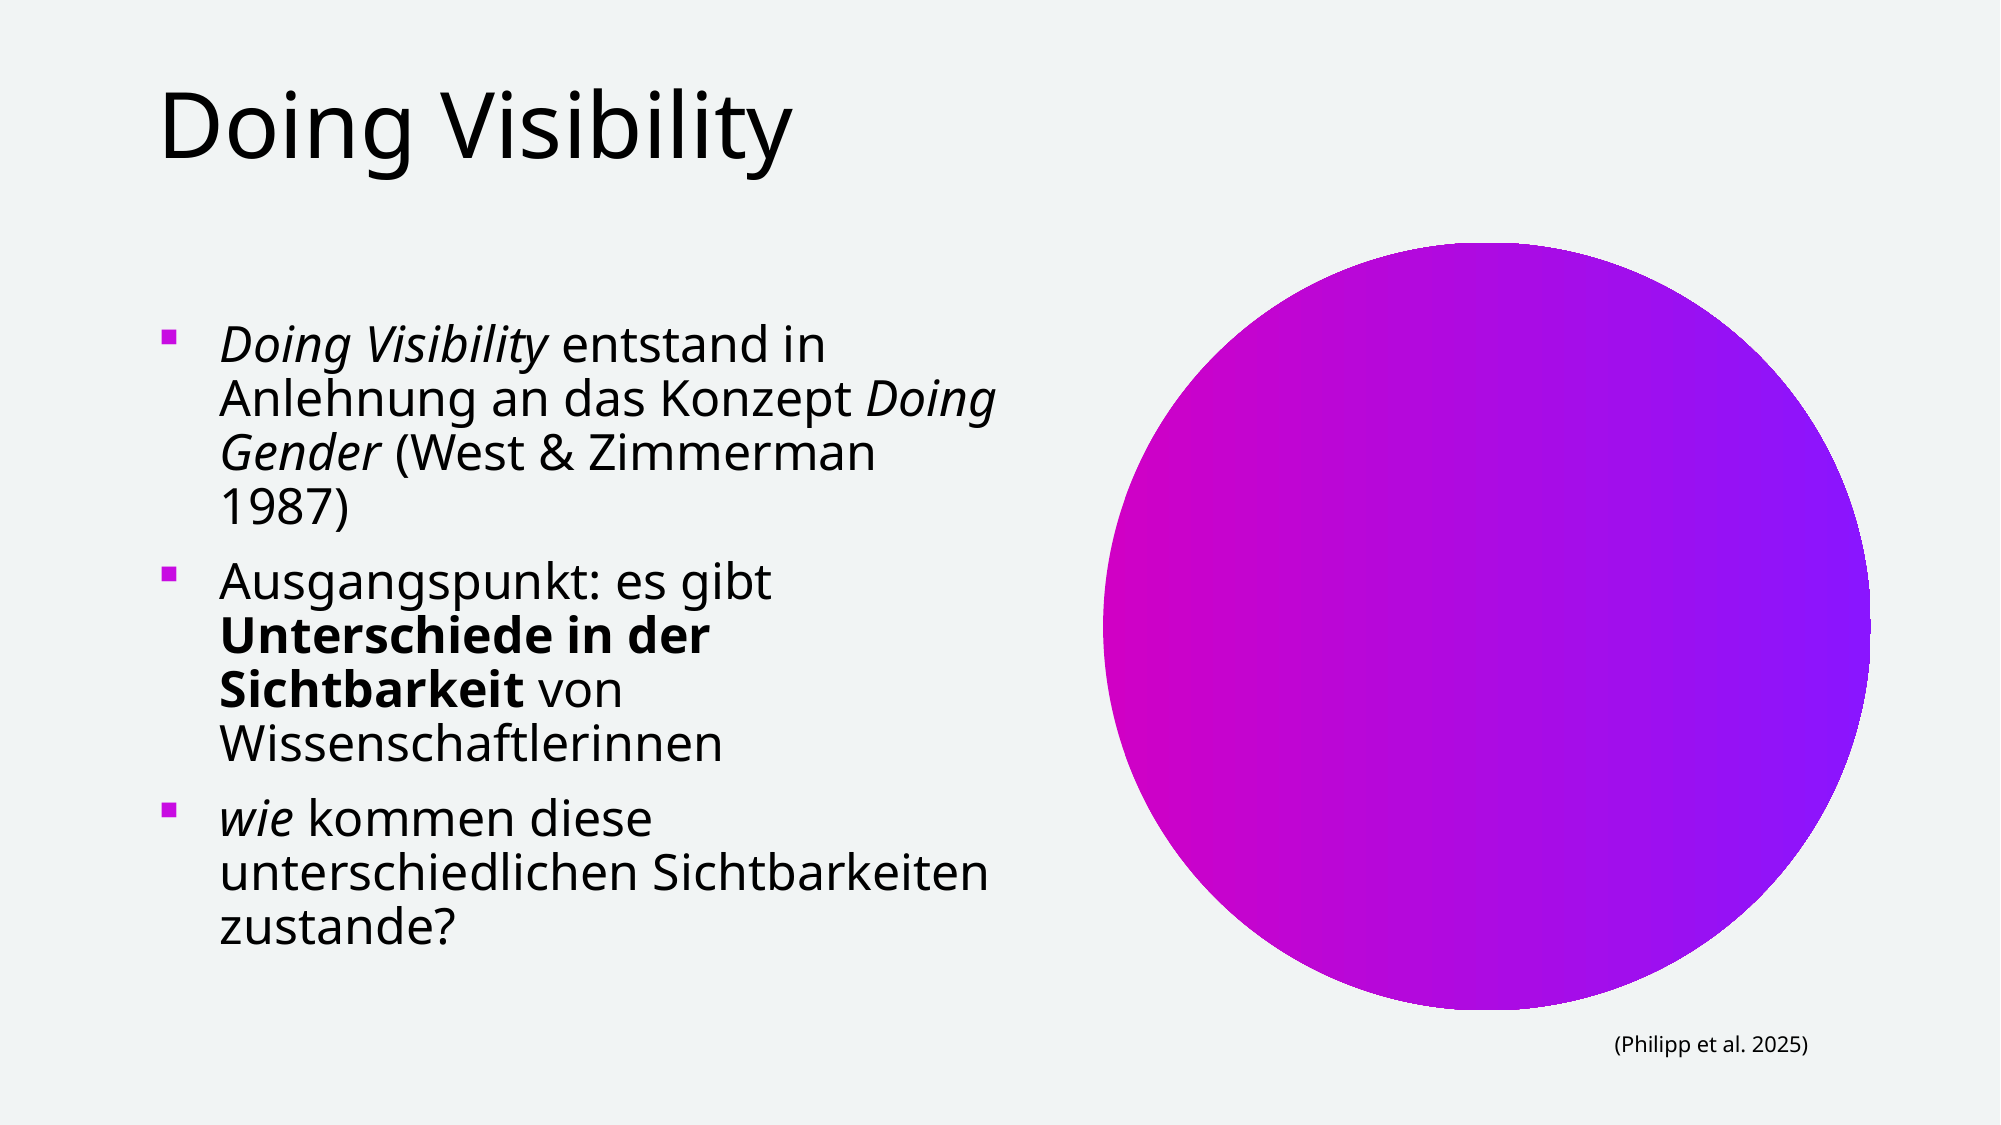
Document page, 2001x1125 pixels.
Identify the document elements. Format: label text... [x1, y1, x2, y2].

text_box [1102, 278, 1872, 1012]
list Doing Visibility entstand in Anlehnung an das Konzept Doing Gender (West & Zimmerman 1987) Ausgangspunkt: es gibt Unterschiede in der Sichtbarkeit von Wissenschaftlerinnen wie kommen diese unterschiedlichen Sichtbarkeiten zustande? [137, 299, 1037, 1014]
text_box (Philipp et al. 2025) [1599, 1023, 1835, 1065]
title Doing Visibility [137, 59, 1863, 278]
